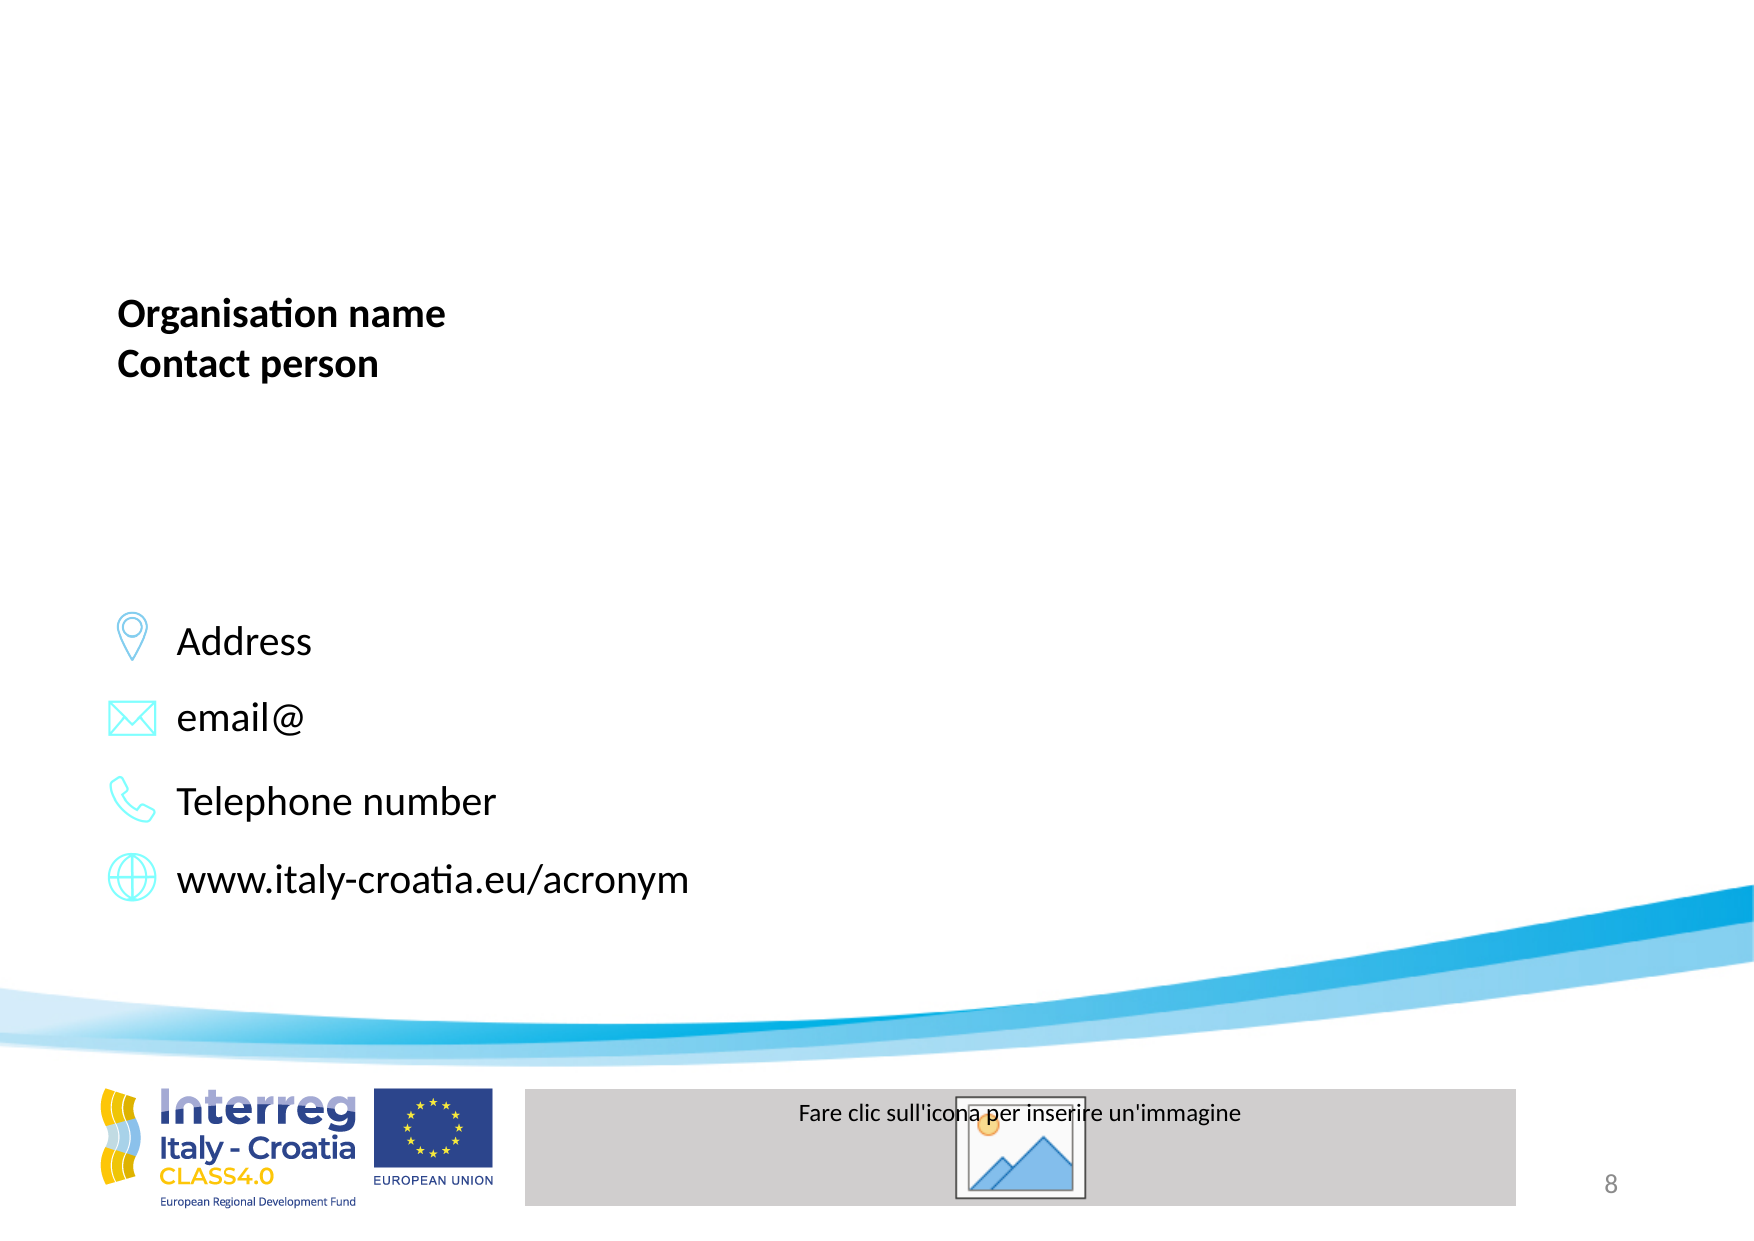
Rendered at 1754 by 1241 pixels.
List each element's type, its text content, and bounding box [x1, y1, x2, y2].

slide_number 8 [1526, 1149, 1634, 1216]
picture [0, 847, 1754, 1218]
text_box www.italy-croatia.eu/acronym [161, 844, 1190, 910]
text_box Address [161, 606, 1190, 671]
picture [102, 688, 161, 748]
picture [102, 606, 161, 666]
picture [103, 769, 161, 829]
text_box Organisation name Contact person [102, 278, 1190, 394]
text_box Telephone number [161, 766, 1190, 832]
text_box email@ [161, 682, 1190, 748]
